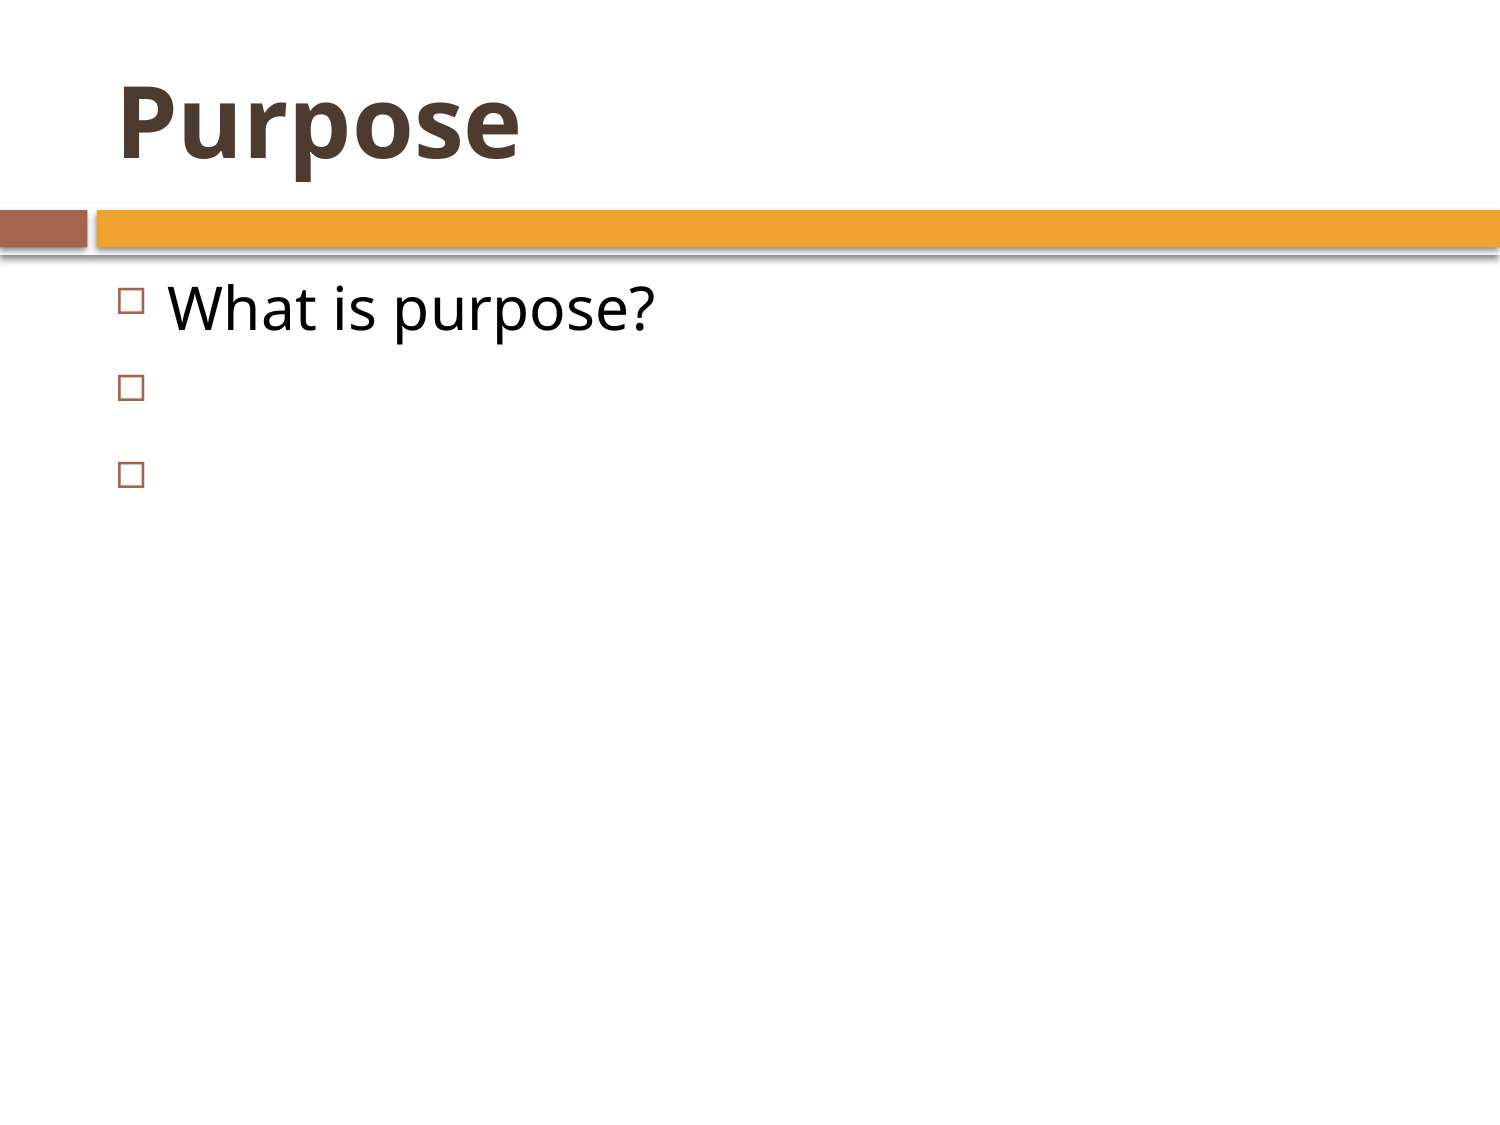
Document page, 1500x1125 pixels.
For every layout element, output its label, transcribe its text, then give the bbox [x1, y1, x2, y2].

list What is purpose? [100, 262, 1438, 1000]
title Purpose [100, 37, 1438, 200]
